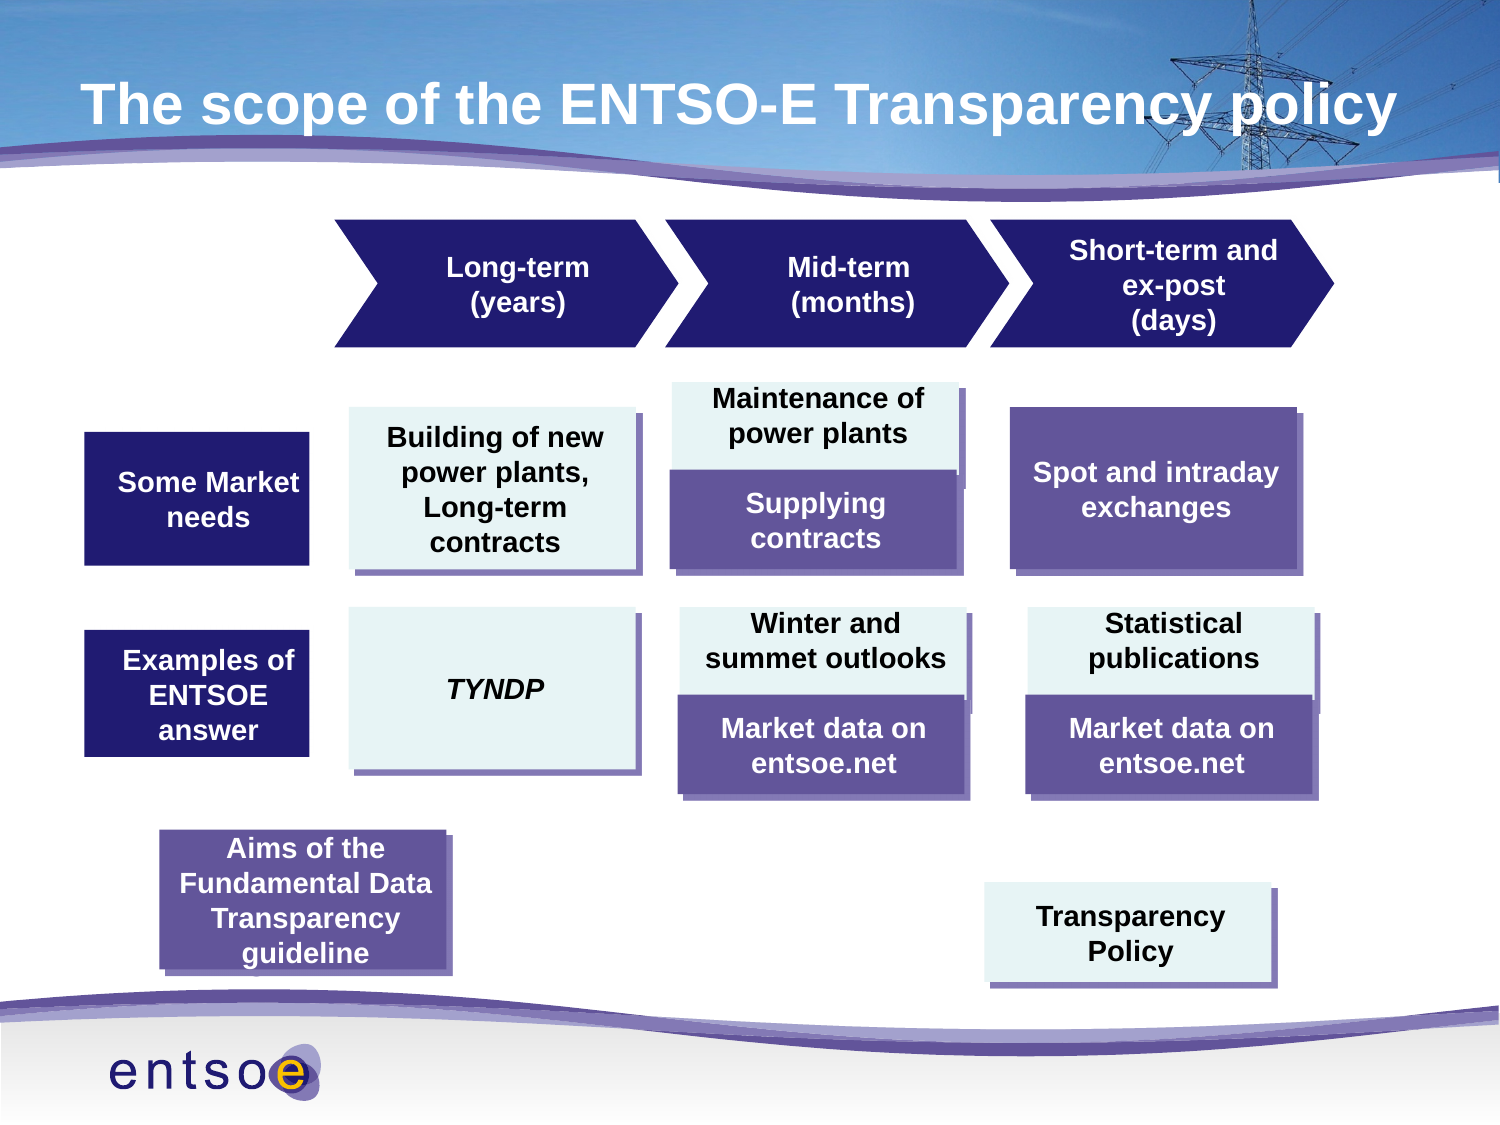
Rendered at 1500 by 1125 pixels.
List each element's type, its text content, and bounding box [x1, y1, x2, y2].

text_box Statistical publications [1027, 607, 1315, 700]
text_box Spot and intraday exchanges [1009, 407, 1297, 570]
text_box Market data on entsoe.net [1025, 694, 1313, 795]
text_box Long-term (years) [334, 219, 679, 348]
text_box Short-term and ex-post (days) [990, 219, 1335, 348]
picture [0, 0, 1500, 183]
text_box Winter and summet outlooks [679, 607, 967, 700]
picture [651, 161, 1400, 175]
text_box Some Market needs [84, 431, 310, 566]
title The scope of the ENTSO-E Transparency policy [2, 11, 1478, 161]
text_box Transparency Policy [984, 882, 1272, 982]
text_box Supplying contracts [669, 469, 957, 570]
text_box Examples of ENTSOE answer [84, 629, 310, 757]
text_box Mid-term (months) [665, 219, 1010, 348]
text_box Maintenance of power plants [671, 382, 959, 475]
text_box Market data on entsoe.net [677, 694, 965, 795]
text_box TYNDP [348, 606, 636, 770]
text_box Building of new power plants, Long-term contracts [348, 406, 636, 570]
text_box Aims of the Fundamental Data Transparency guideline [159, 829, 447, 970]
